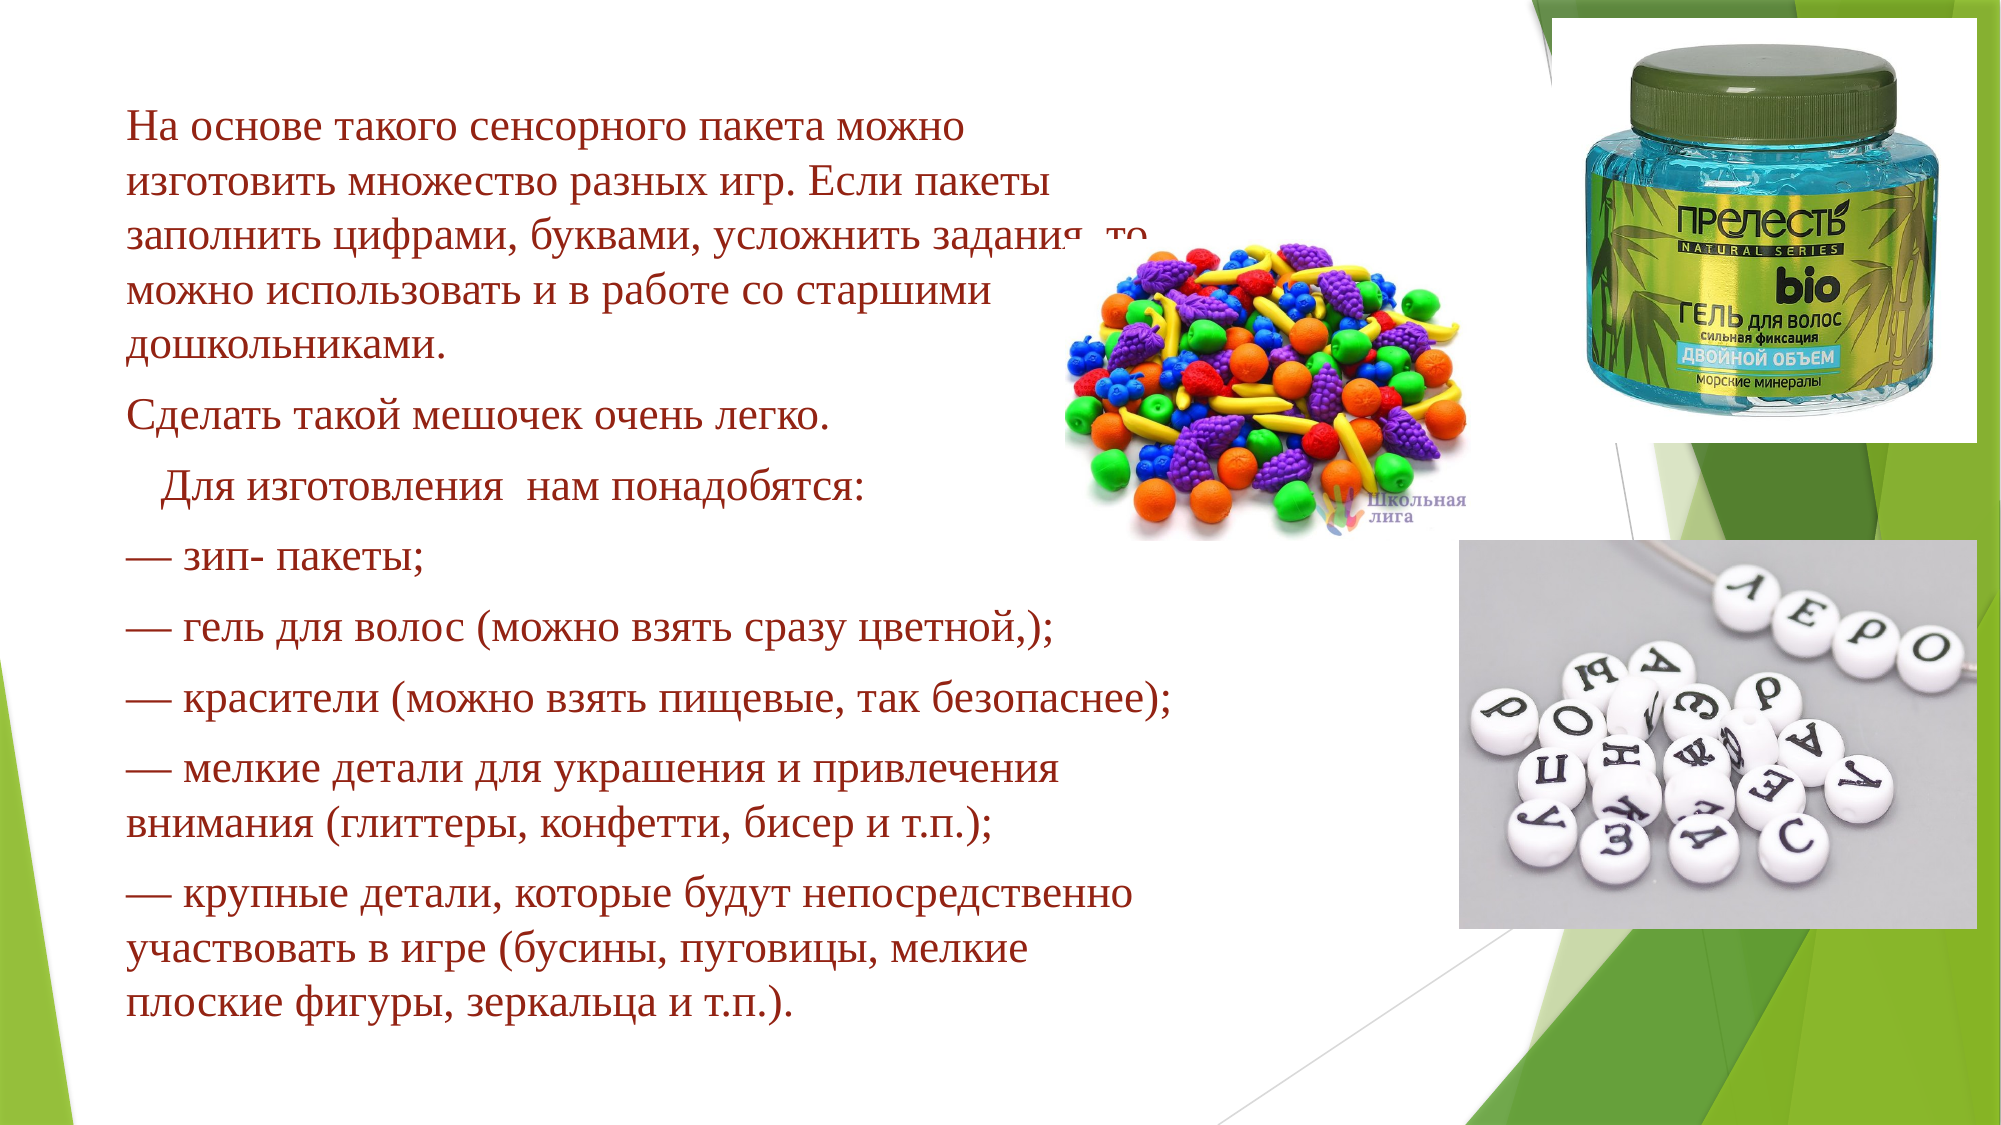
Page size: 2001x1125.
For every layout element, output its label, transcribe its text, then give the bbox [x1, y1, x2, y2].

picture [1551, 17, 1977, 443]
list На основе такого сенсорного пакета можно изготовить множество разных игр. Если пакеты заполнить цифрами, буквами, усложнить задания, то можно использовать и в работе со старшими дошкольниками. Сделать такой мешочек очень легко. Для изготовления нам понадобятся: — зип- пакеты; — гель для волос (можно взять сразу цветной,); — красители (можно взять пищевые, так безопаснее); — мелкие детали для украшения и привлечения внимания (глиттеры, конфетти, бисер и т.п.); — крупные детали, которые будут непосредственно участвовать в игре (бусины, пуговицы, мелкие плоские фигуры, зеркальца и т.п.). [111, 87, 1193, 1063]
picture [1065, 238, 1977, 929]
